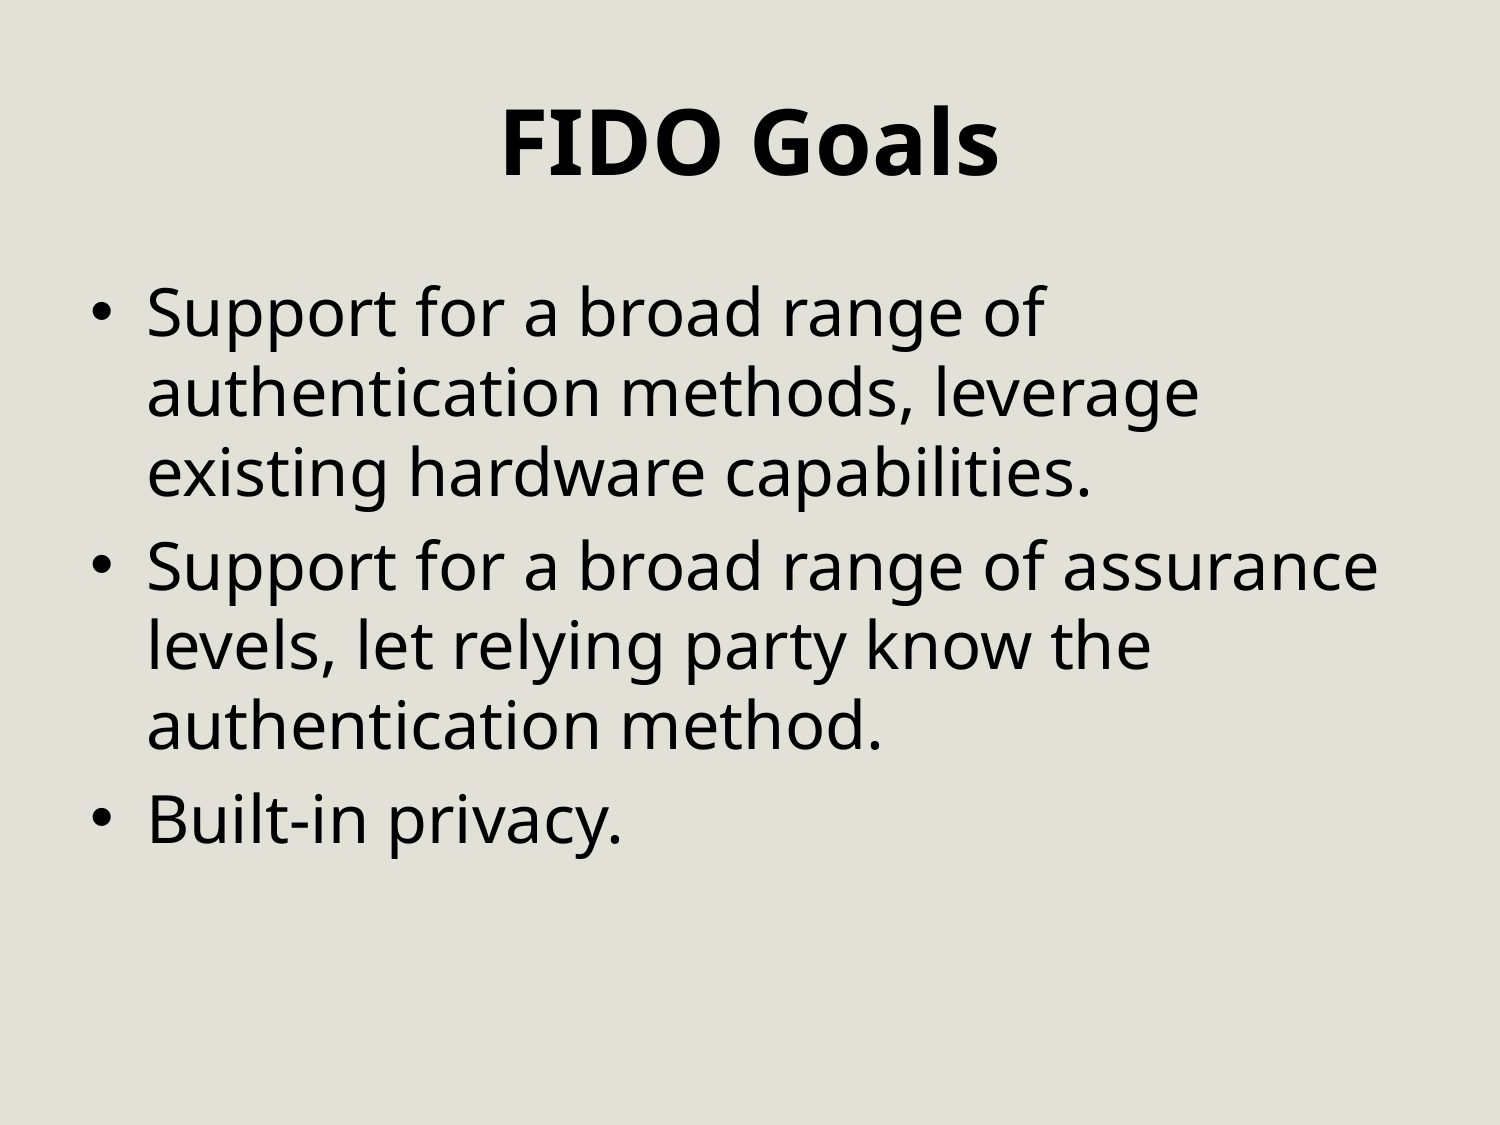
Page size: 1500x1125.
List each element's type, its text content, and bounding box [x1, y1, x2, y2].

list Support for a broad range of authentication methods, leverage existing hardware capabilities. Support for a broad range of assurance levels, let relying party know the authentication method. Built-in privacy. [75, 262, 1425, 1005]
title FIDO Goals [75, 45, 1425, 233]
